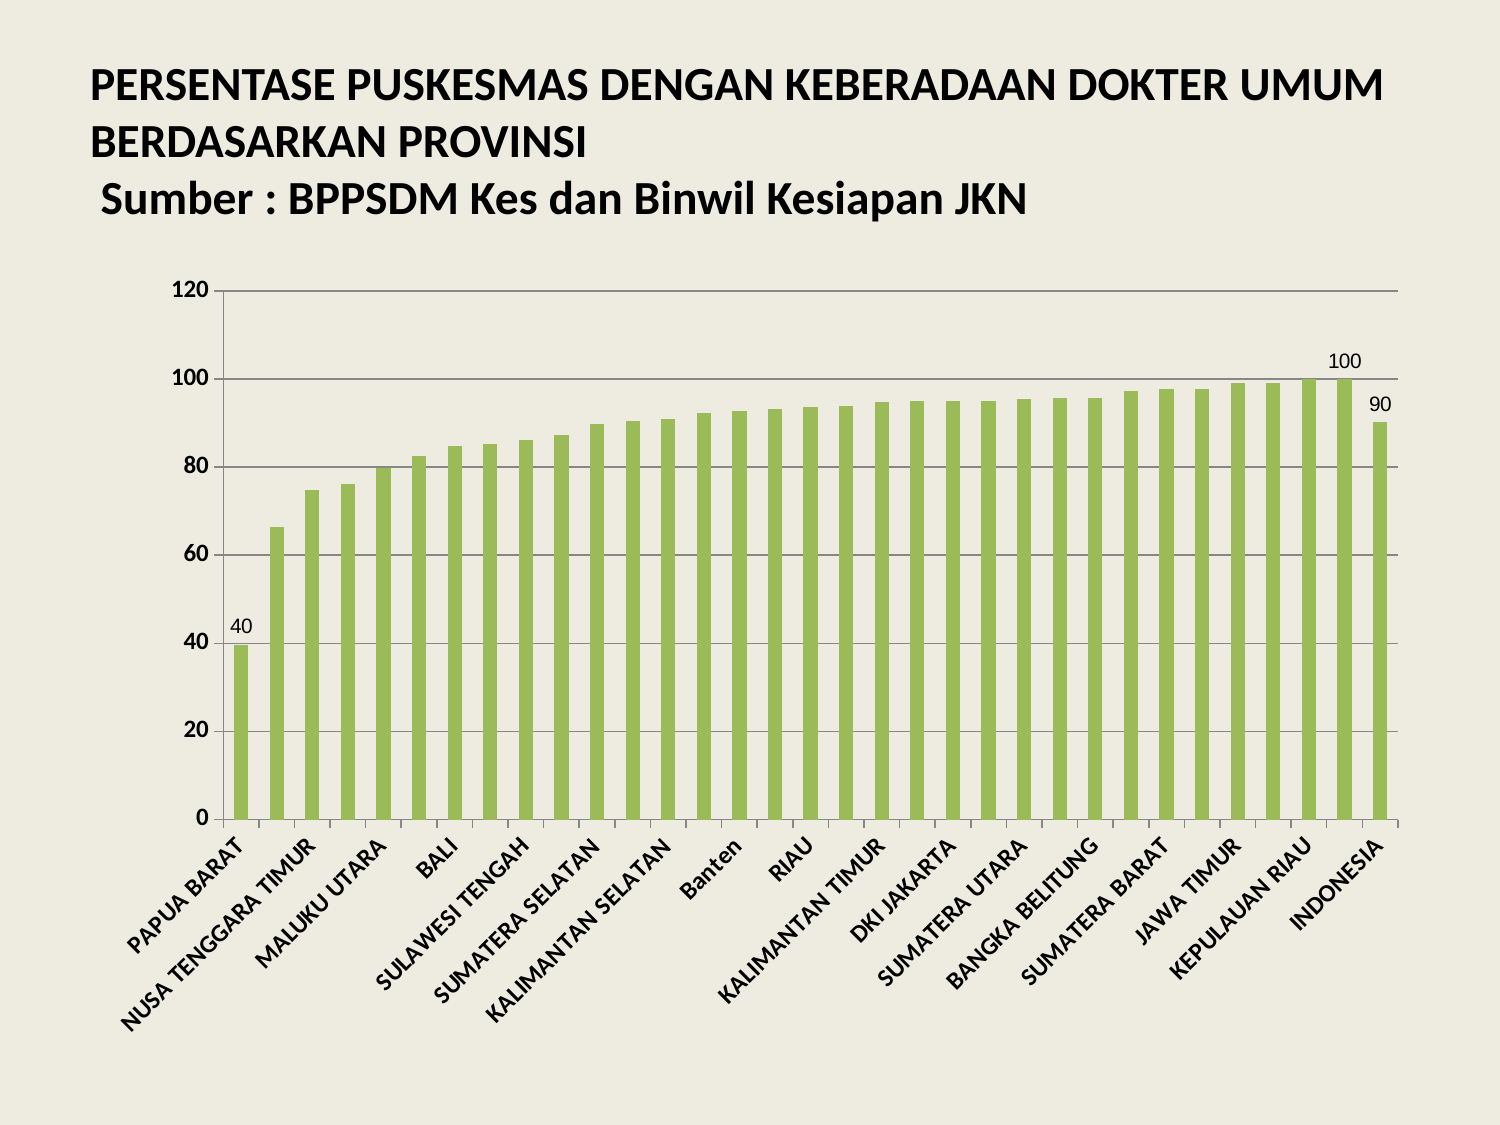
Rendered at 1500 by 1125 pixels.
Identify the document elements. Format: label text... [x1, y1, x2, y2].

chart [74, 262, 1426, 1055]
title PERSENTASE PUSKESMAS DENGAN KEBERADAAN DOKTER UMUM BERDASARKAN PROVINSI Sumber : BPPSDM Kes dan Binwil Kesiapan JKN [75, 45, 1425, 233]
